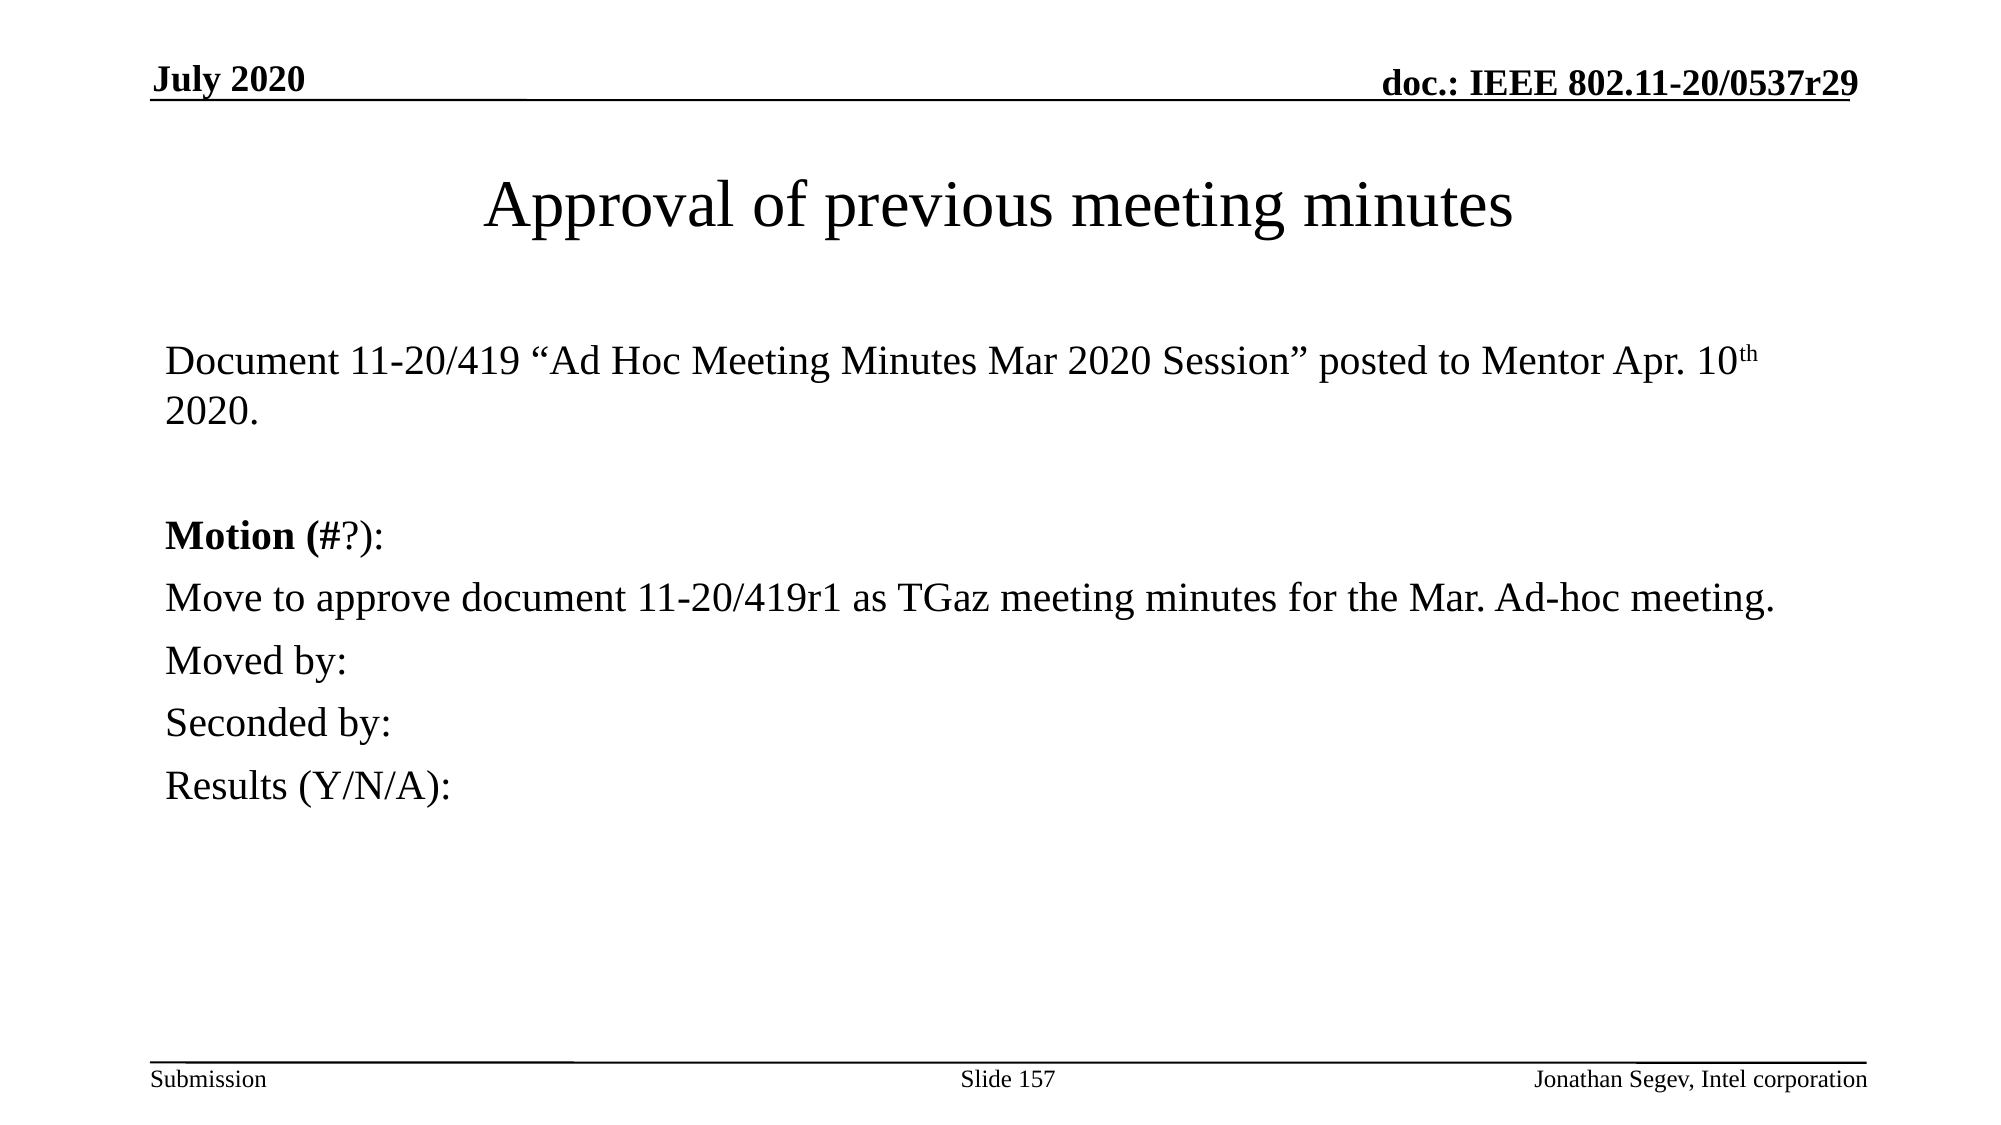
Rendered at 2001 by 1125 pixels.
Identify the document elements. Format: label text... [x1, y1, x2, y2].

footer Jonathan Segev, Intel corporation [1171, 1061, 1869, 1093]
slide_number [152, 54, 563, 100]
title Approval of previous meeting minutes [149, 112, 1850, 288]
slide_number Slide 157 [950, 1061, 1067, 1123]
list Document 11-20/419 “Ad Hoc Meeting Minutes Mar 2020 Session” posted to Mentor Apr. 10th 2020. Motion (#?): Move to approve document 11-20/419r1 as TGaz meeting minutes for the Mar. Ad-hoc meeting. Moved by: Seconded by: Results (Y/N/A): [149, 324, 1850, 1000]
